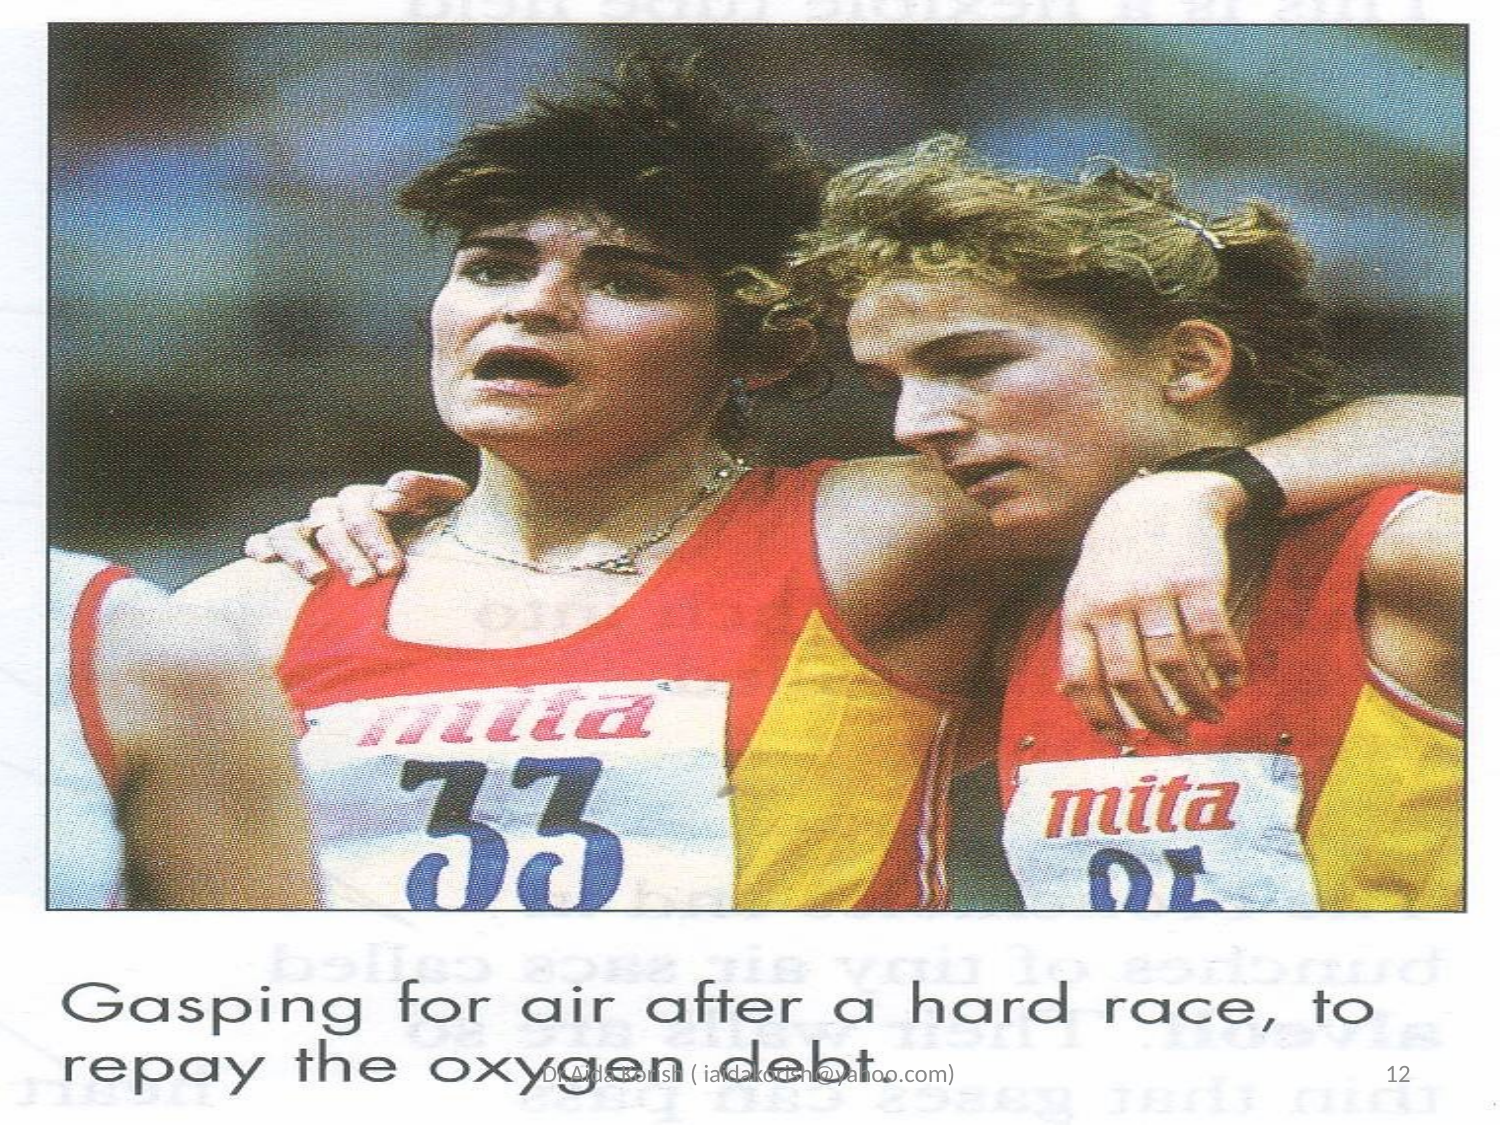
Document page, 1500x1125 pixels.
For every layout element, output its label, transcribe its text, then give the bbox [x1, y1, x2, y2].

slide_number 11 [1381, 1061, 1416, 1125]
footer Dr.Aida Korish ( iaidakorish@yahoo.com) [539, 1061, 962, 1125]
text_box [0, 0, 1500, 1125]
